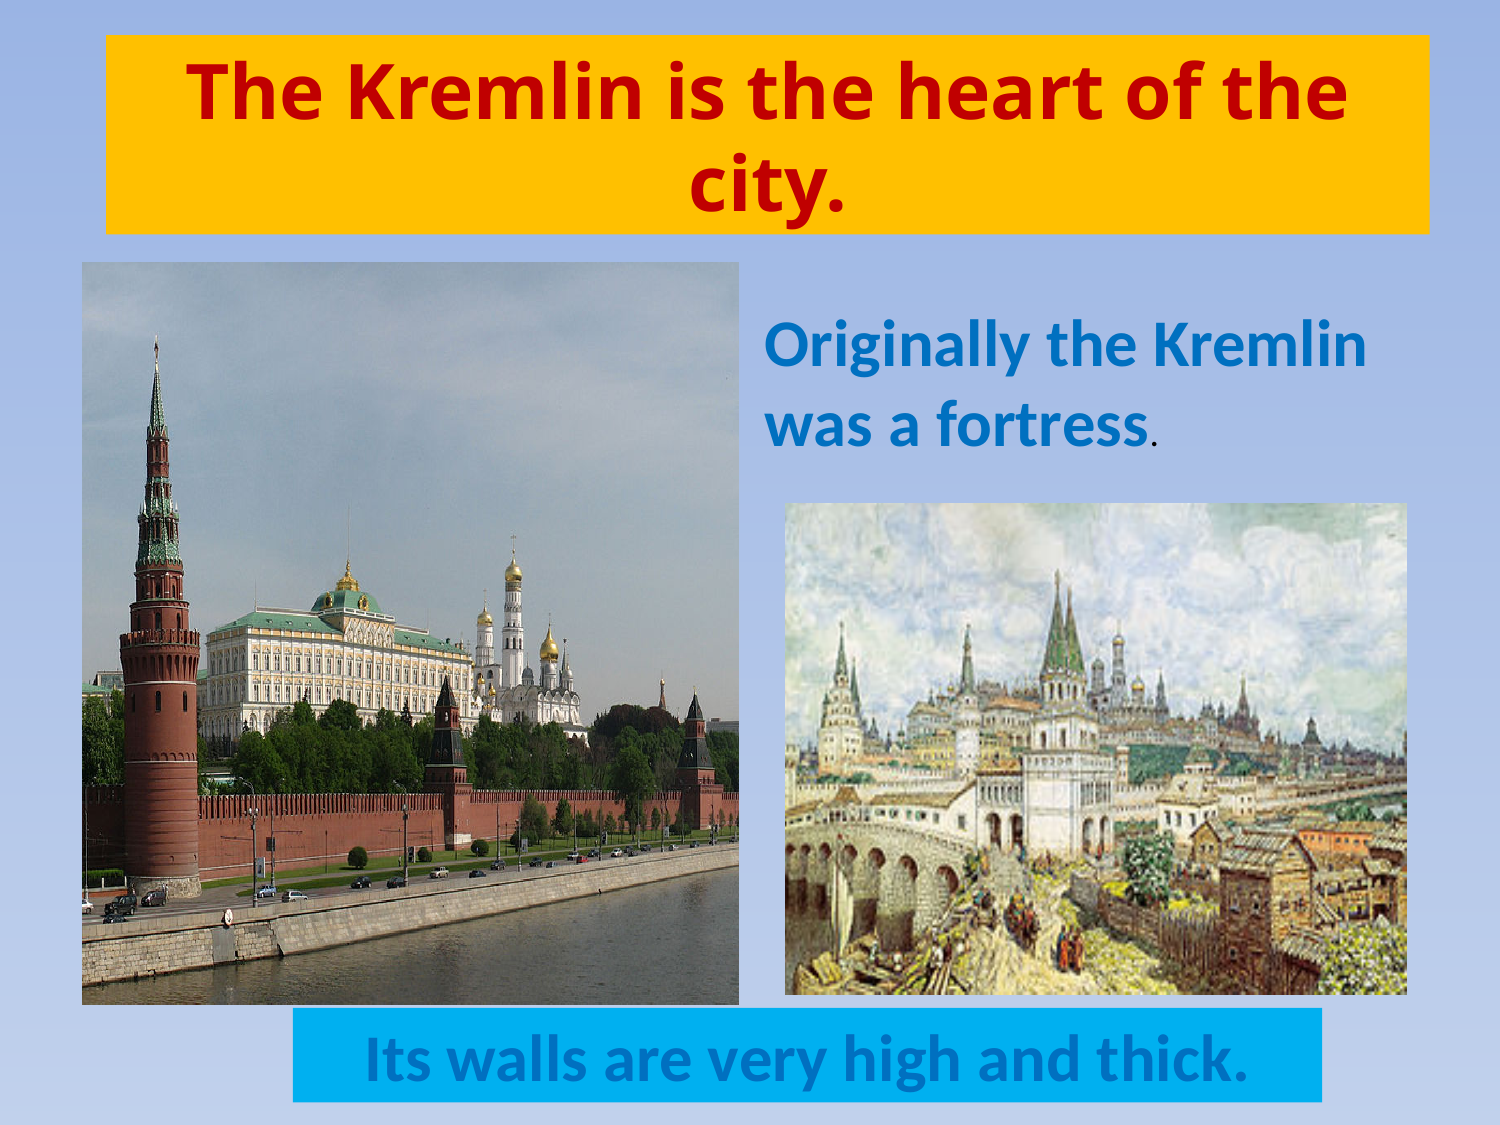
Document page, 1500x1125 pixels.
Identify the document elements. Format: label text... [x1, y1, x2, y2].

title The Kremlin is the heart of the city. [106, 35, 1430, 235]
text_box Its walls are very high and thick. [292, 1007, 1323, 1103]
text_box Originally the Kremlin was a fortress. [750, 292, 1430, 468]
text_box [81, 262, 739, 1006]
picture [784, 503, 1407, 995]
